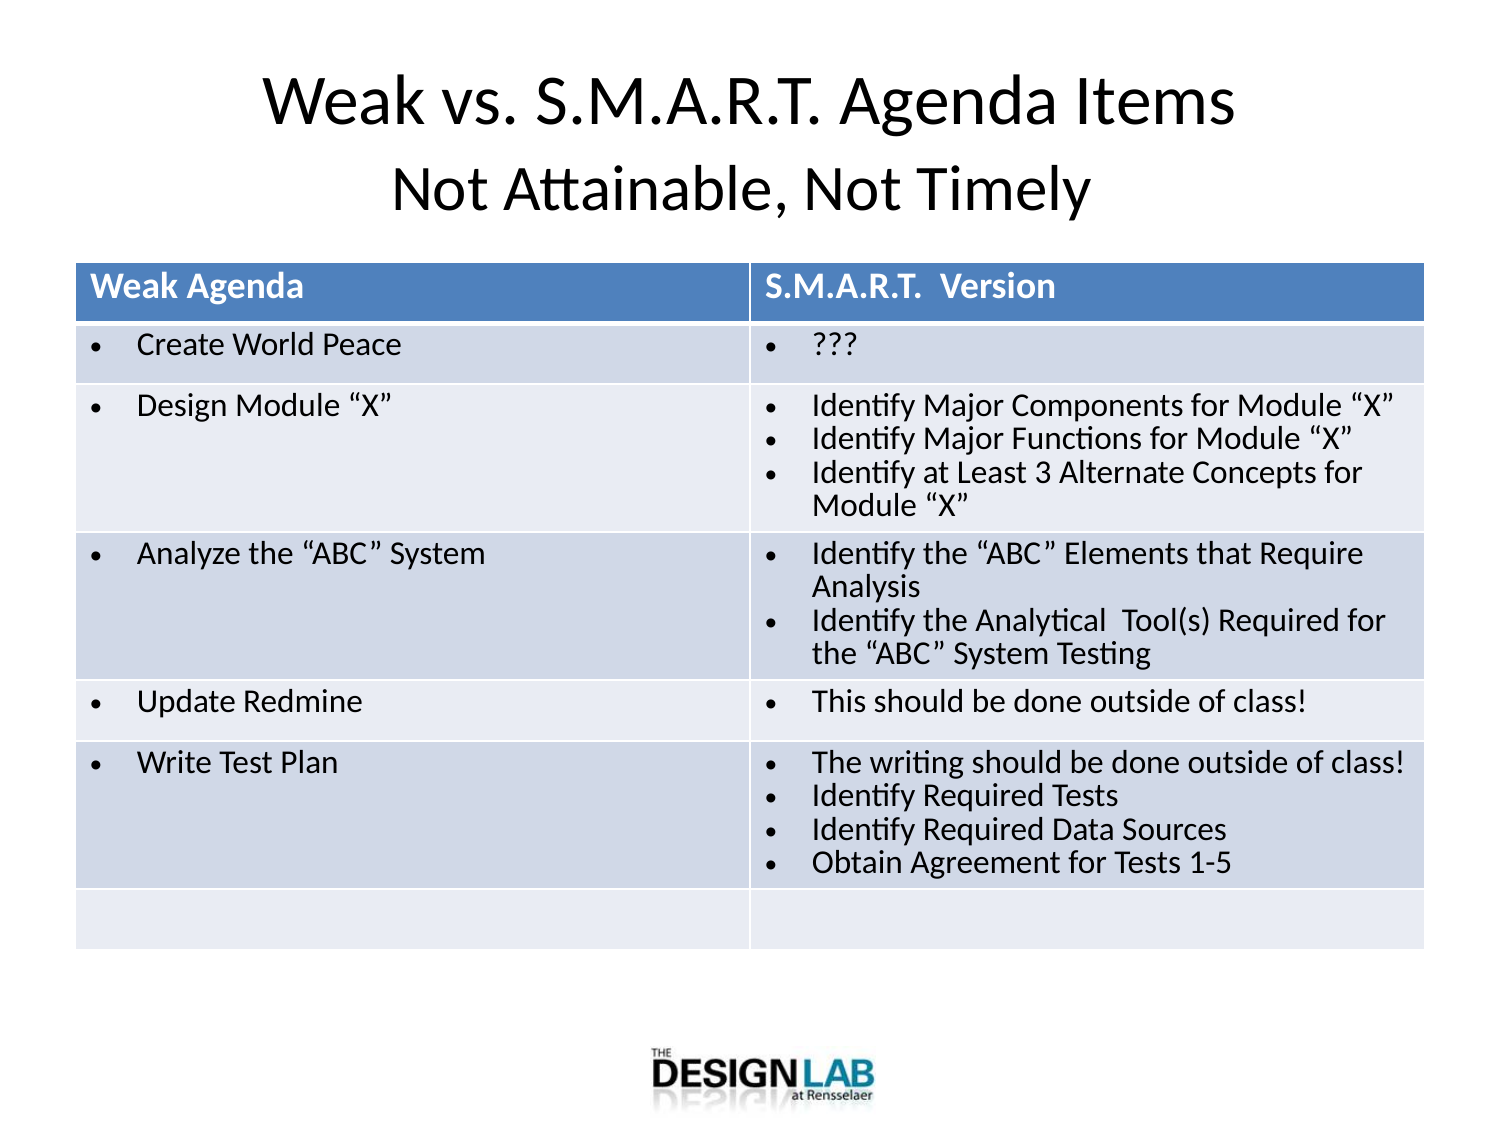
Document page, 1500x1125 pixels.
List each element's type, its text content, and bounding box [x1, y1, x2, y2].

table_cell The writing should be done outside of class! Identify Required Tests Identify Required Data Sources Obtain Agreement for Tests 1-5 [751, 742, 1424, 888]
table_header S.M.A.R.T. Version [751, 263, 1424, 321]
table_cell Identify Major Components for Module “X” Identify Major Functions for Module “X” Identify at Least 3 Alternate Concepts for Module “X” [751, 385, 1424, 531]
table_cell Analyze the “ABC” System [76, 533, 749, 679]
table_cell Update Redmine [76, 681, 749, 740]
table_cell Create World Peace [76, 326, 749, 383]
table_cell Write Test Plan [76, 742, 749, 888]
title Weak vs. S.M.A.R.T. Agenda Items Not Attainable, Not Timely [75, 45, 1425, 233]
table_cell Identify the “ABC” Elements that Require Analysis Identify the Analytical Tool(s) Required for the “ABC” System Testing [751, 533, 1424, 679]
table_cell [751, 890, 1424, 949]
table_cell This should be done outside of class! [751, 681, 1424, 740]
table_cell Design Module “X” [76, 385, 749, 531]
table_cell ??? [751, 326, 1424, 383]
table_cell [76, 890, 749, 949]
table_header Weak Agenda [76, 263, 749, 321]
picture [650, 1046, 876, 1118]
